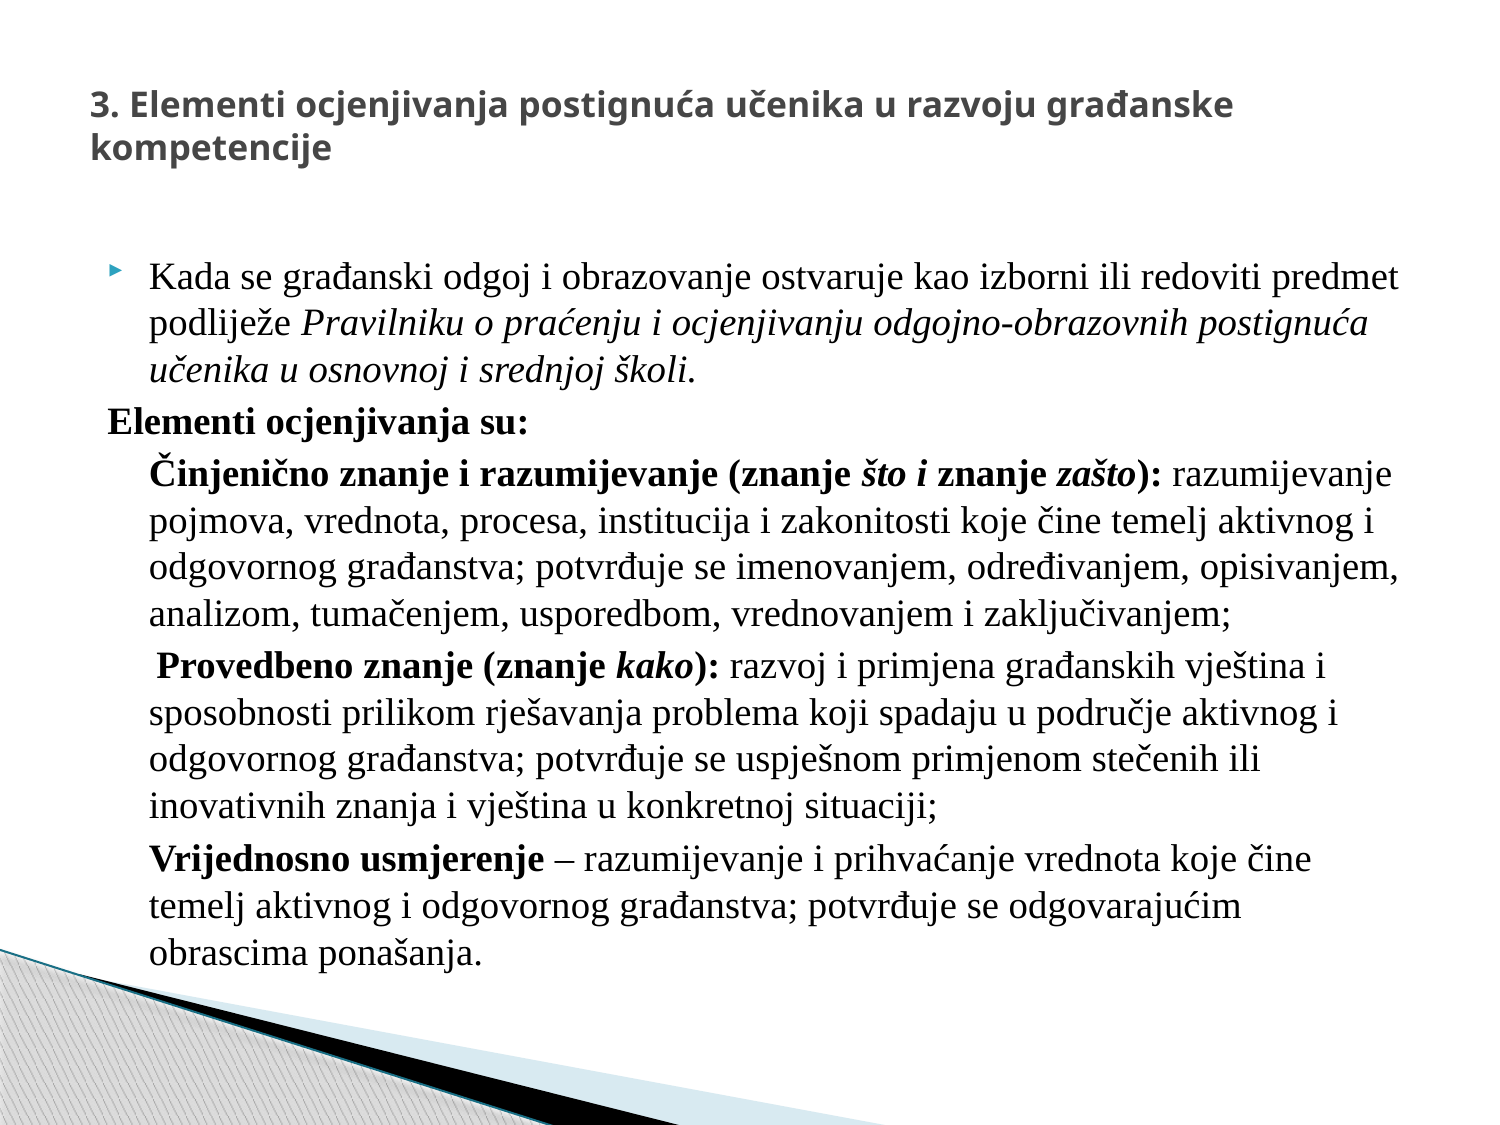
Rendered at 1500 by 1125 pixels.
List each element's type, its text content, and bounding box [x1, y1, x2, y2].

list Kada se građanski odgoj i obrazovanje ostvaruje kao izborni ili redoviti predmet podliježe Pravilniku o praćenju i ocjenjivanju odgojno-obrazovnih postignuća učenika u osnovnoj i srednjoj školi. Elementi ocjenjivanja su: Činjenično znanje i razumijevanje (znanje što i znanje zašto): razumijevanje pojmova, vrednota, procesa, institucija i zakonitosti koje čine temelj aktivnog i odgovornog građanstva; potvrđuje se imenovanjem, određivanjem, opisivanjem, analizom, tumačenjem, usporedbom, vrednovanjem i zaključivanjem; Provedbeno znanje (znanje kako): razvoj i primjena građanskih vještina i sposobnosti prilikom rješavanja problema koji spadaju u područje aktivnog i odgovornog građanstva; potvrđuje se uspješnom primjenom stečenih ili inovativnih znanja i vještina u konkretnoj situaciji; Vrijednosno usmjerenje – razumijevanje i prihvaćanje vrednota koje čine temelj aktivnog i odgovornog građanstva; potvrđuje se odgovarajućim obrascima ponašanja. [75, 243, 1425, 986]
title 3. Elementi ocjenjivanja postignuća učenika u razvoju građanske kompetencije [75, 30, 1425, 233]
